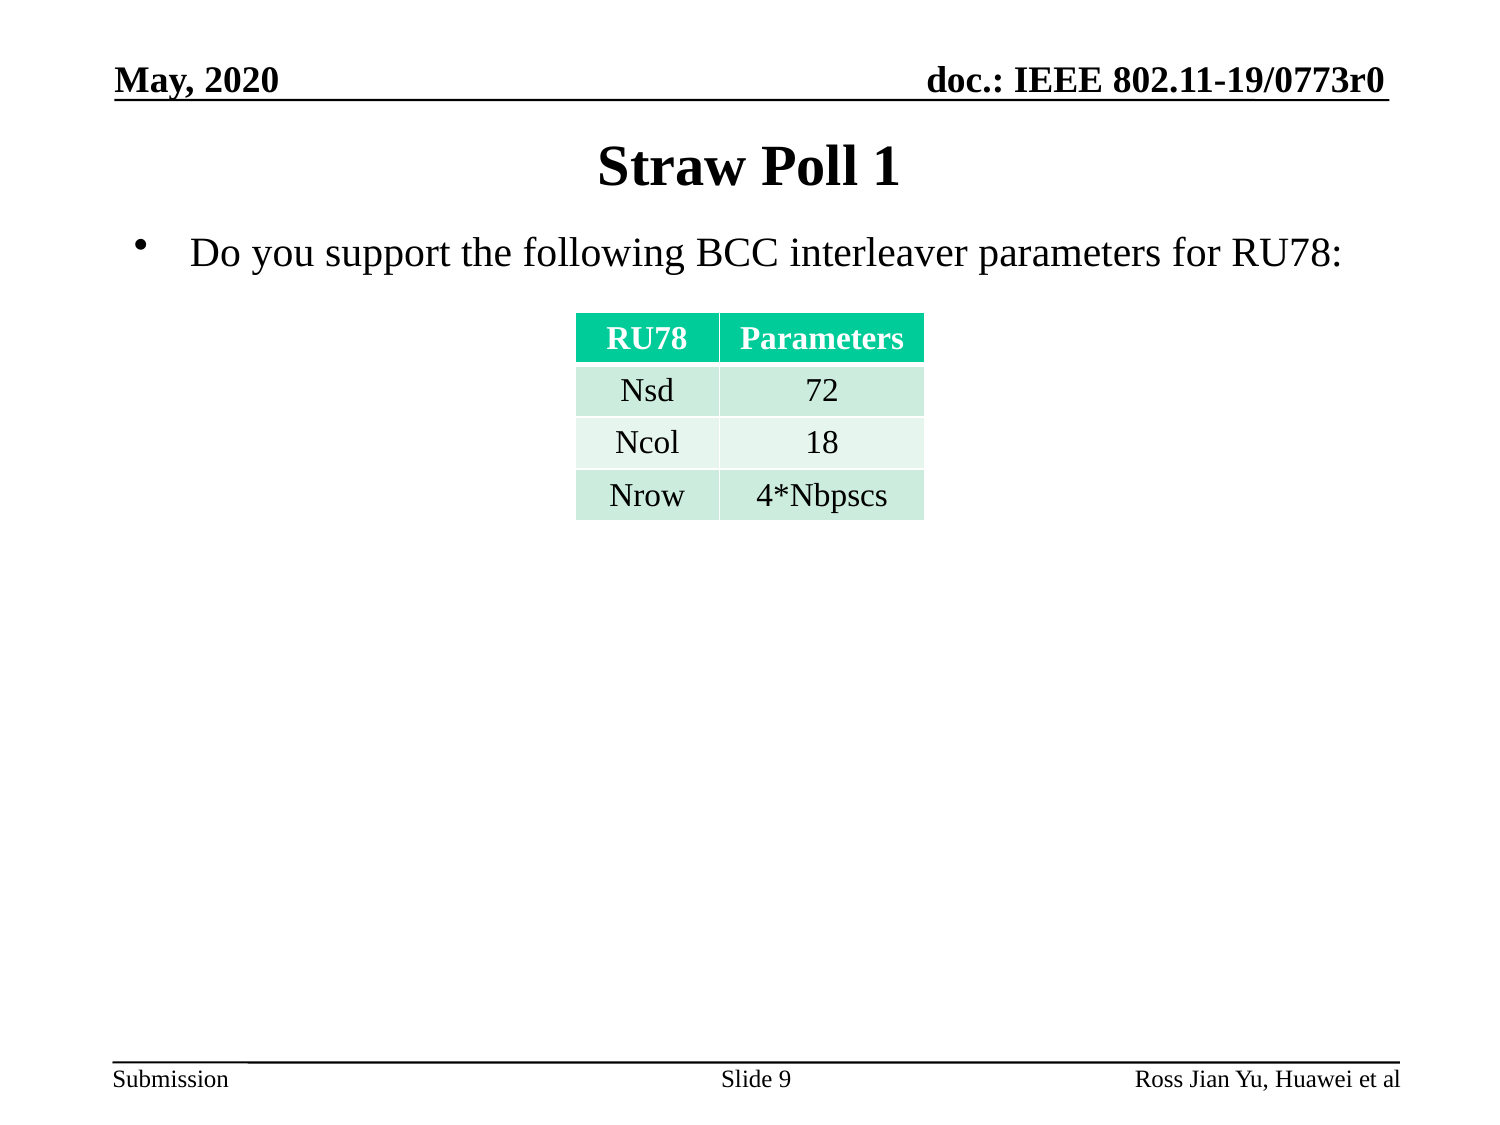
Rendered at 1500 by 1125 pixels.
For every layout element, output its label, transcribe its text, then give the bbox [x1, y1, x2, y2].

table_cell 18 [720, 418, 924, 468]
table_cell 4*Nbpscs [720, 470, 924, 520]
table_cell Nrow [576, 470, 719, 520]
table_header Parameters [720, 313, 924, 362]
table_cell Nsd [576, 367, 719, 416]
title Straw Poll 1 [112, 112, 1388, 213]
table_cell 72 [720, 367, 924, 416]
slide_number Slide 9 [712, 1061, 800, 1093]
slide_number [114, 54, 281, 101]
table_header RU78 [576, 313, 719, 362]
footer Ross Jian Yu, Huawei et al [1131, 1061, 1402, 1093]
table_cell Ncol [576, 418, 719, 468]
text_box Do you support the following BCC interleaver parameters for RU78: [118, 217, 1394, 575]
